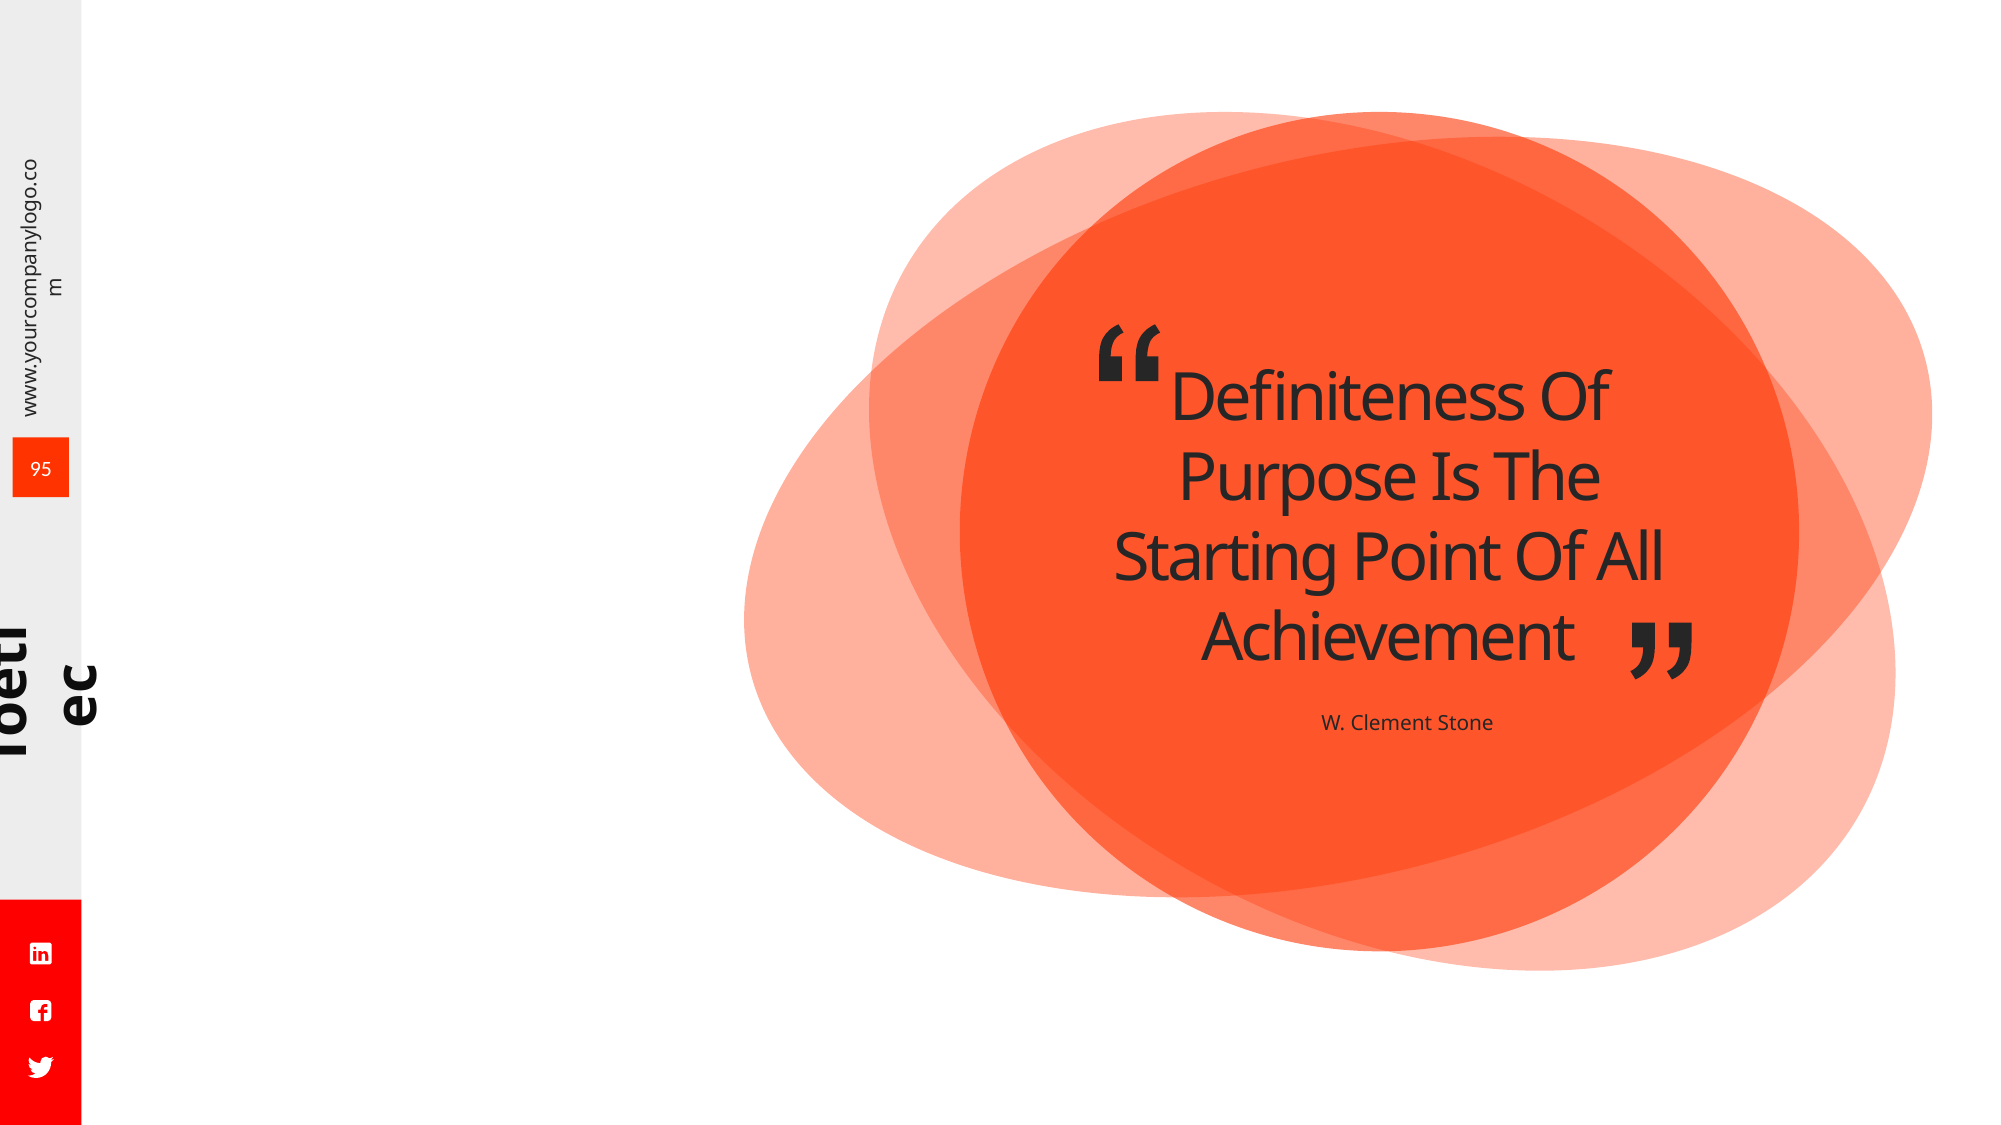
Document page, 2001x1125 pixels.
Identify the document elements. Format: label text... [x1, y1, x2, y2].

slide_number 95 [12, 437, 69, 498]
picture [81, 0, 2000, 1125]
